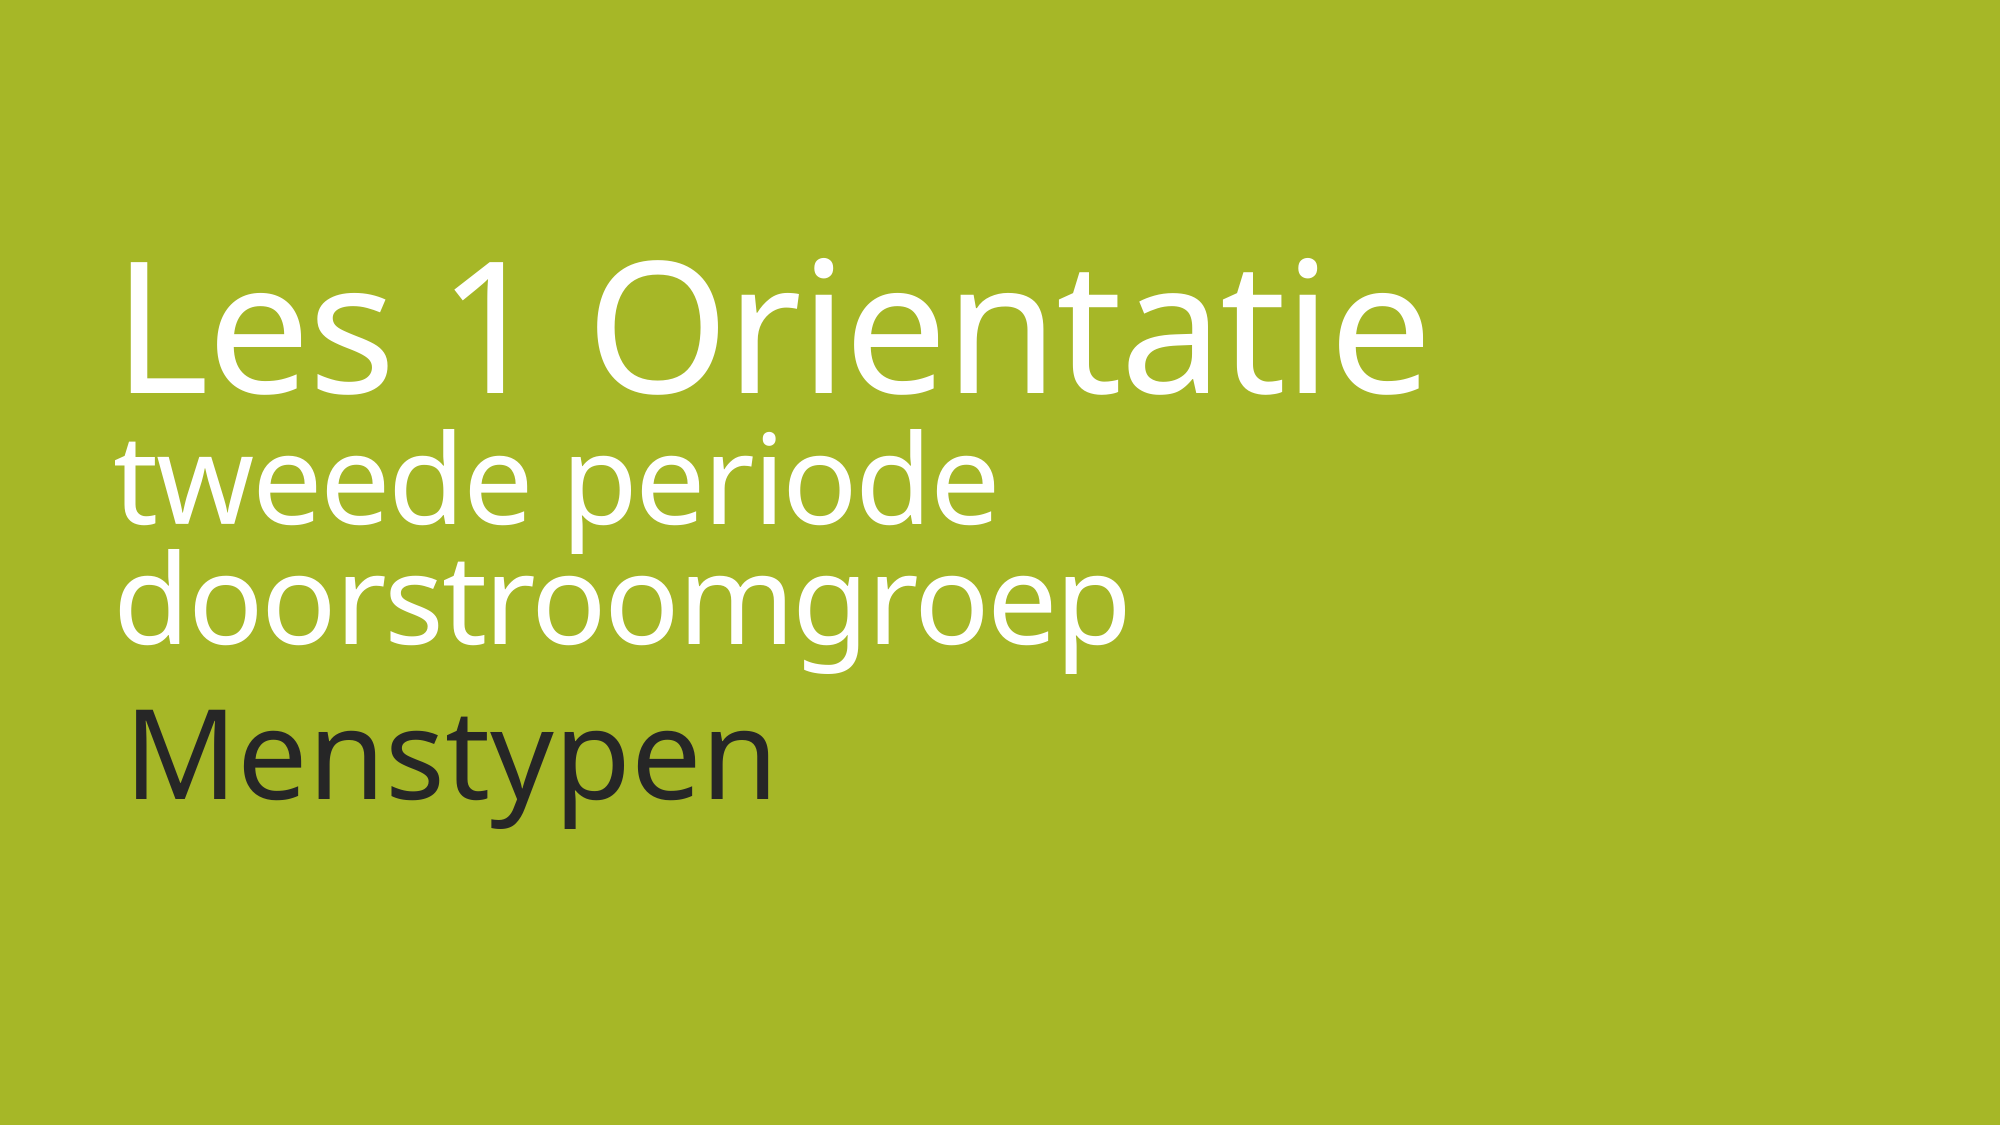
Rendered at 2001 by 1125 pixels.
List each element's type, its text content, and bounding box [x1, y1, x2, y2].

subtitle Menstypen [109, 690, 1624, 961]
title Les 1 Orientatie tweede periode doorstroomgroep [98, 126, 1868, 677]
